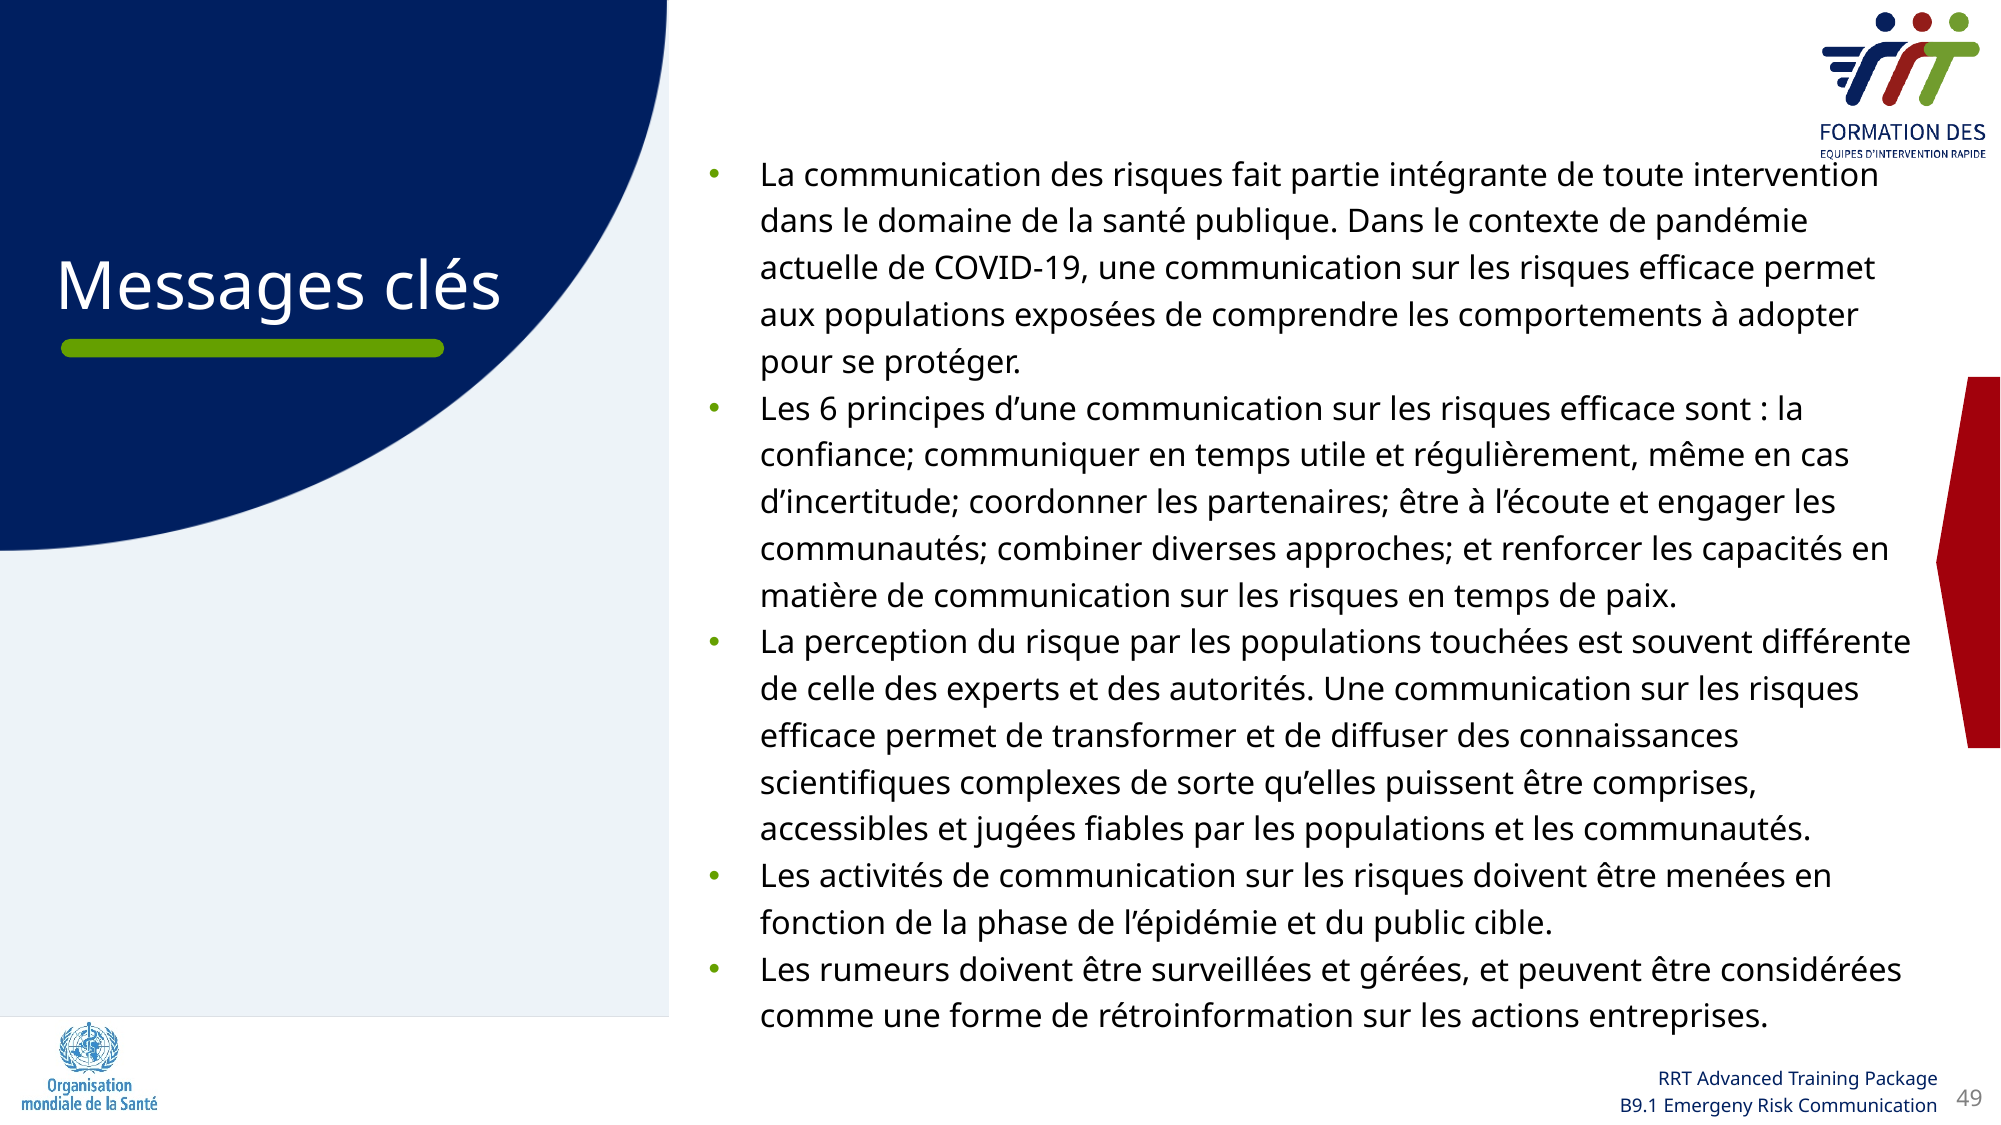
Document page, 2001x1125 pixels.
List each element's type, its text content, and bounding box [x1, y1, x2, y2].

title Messages clés [47, 194, 585, 382]
picture [1820, 11, 1986, 160]
picture [0, 0, 669, 1018]
list La communication des risques fait partie intégrante de toute intervention dans le domaine de la santé publique. Dans le contexte de pandémie actuelle de COVID-19, une communication sur les risques efficace permet aux populations exposées de comprendre les comportements à adopter pour se protéger. Les 6 principes d’une communication sur les risques efficace sont : la confiance; communiquer en temps utile et régulièrement, même en cas d’incertitude; coordonner les partenaires; être à l’écoute et engager les communautés; combiner diverses approches; et renforcer les capacités en matière de communication sur les risques en temps de paix. La perception du risque par les populations touchées est souvent différente de celle des experts et des autorités. Une communication sur les risques efficace permet de transformer et de diffuser des connaissances scientifiques complexes de sorte qu’elles puissent être comprises, accessibles et jugées fiables par les populations et les communautés. Les activités de communication sur les risques doivent être menées en fonction de la phase de l’épidémie et du public cible. Les rumeurs doivent être surveillées et gérées, et peuvent être considérées comme une forme de rétroinformation sur les actions entreprises. [700, 137, 1937, 1049]
picture [20, 1020, 158, 1111]
